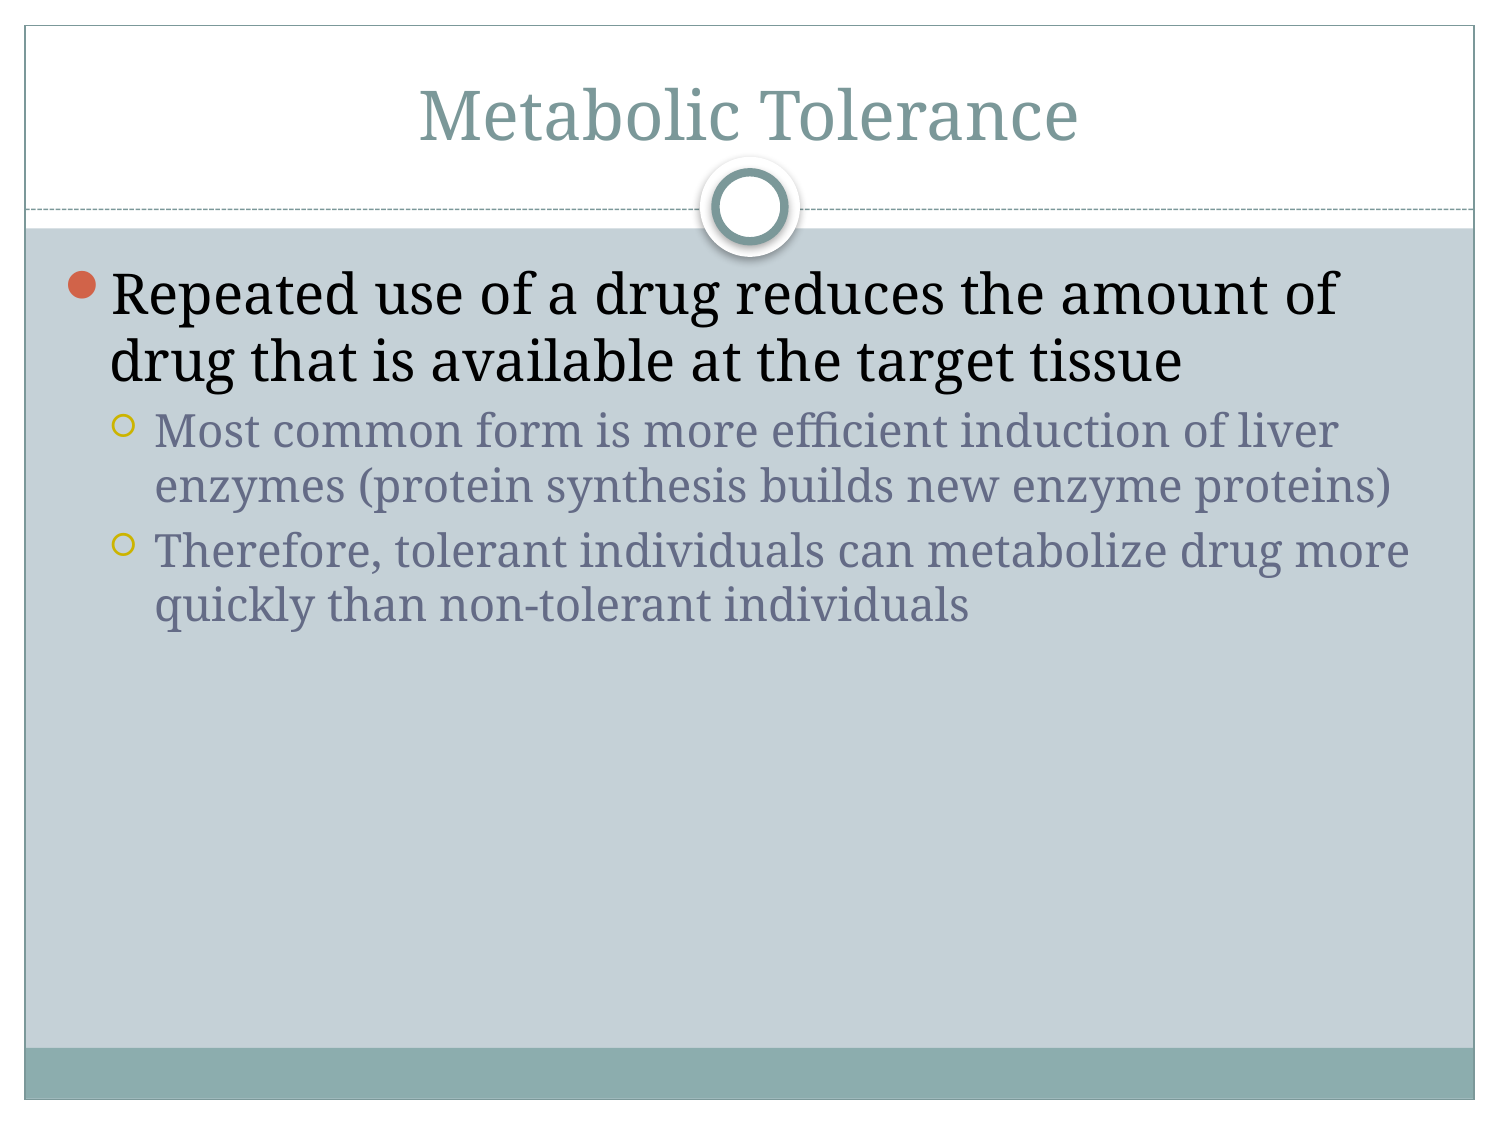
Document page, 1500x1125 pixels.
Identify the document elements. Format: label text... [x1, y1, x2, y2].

title Metabolic Tolerance [49, 37, 1450, 162]
list Repeated use of a drug reduces the amount of drug that is available at the target tissue Most common form is more efficient induction of liver enzymes (protein synthesis builds new enzyme proteins) Therefore, tolerant individuals can metabolize drug more quickly than non-tolerant individuals [49, 250, 1445, 1001]
